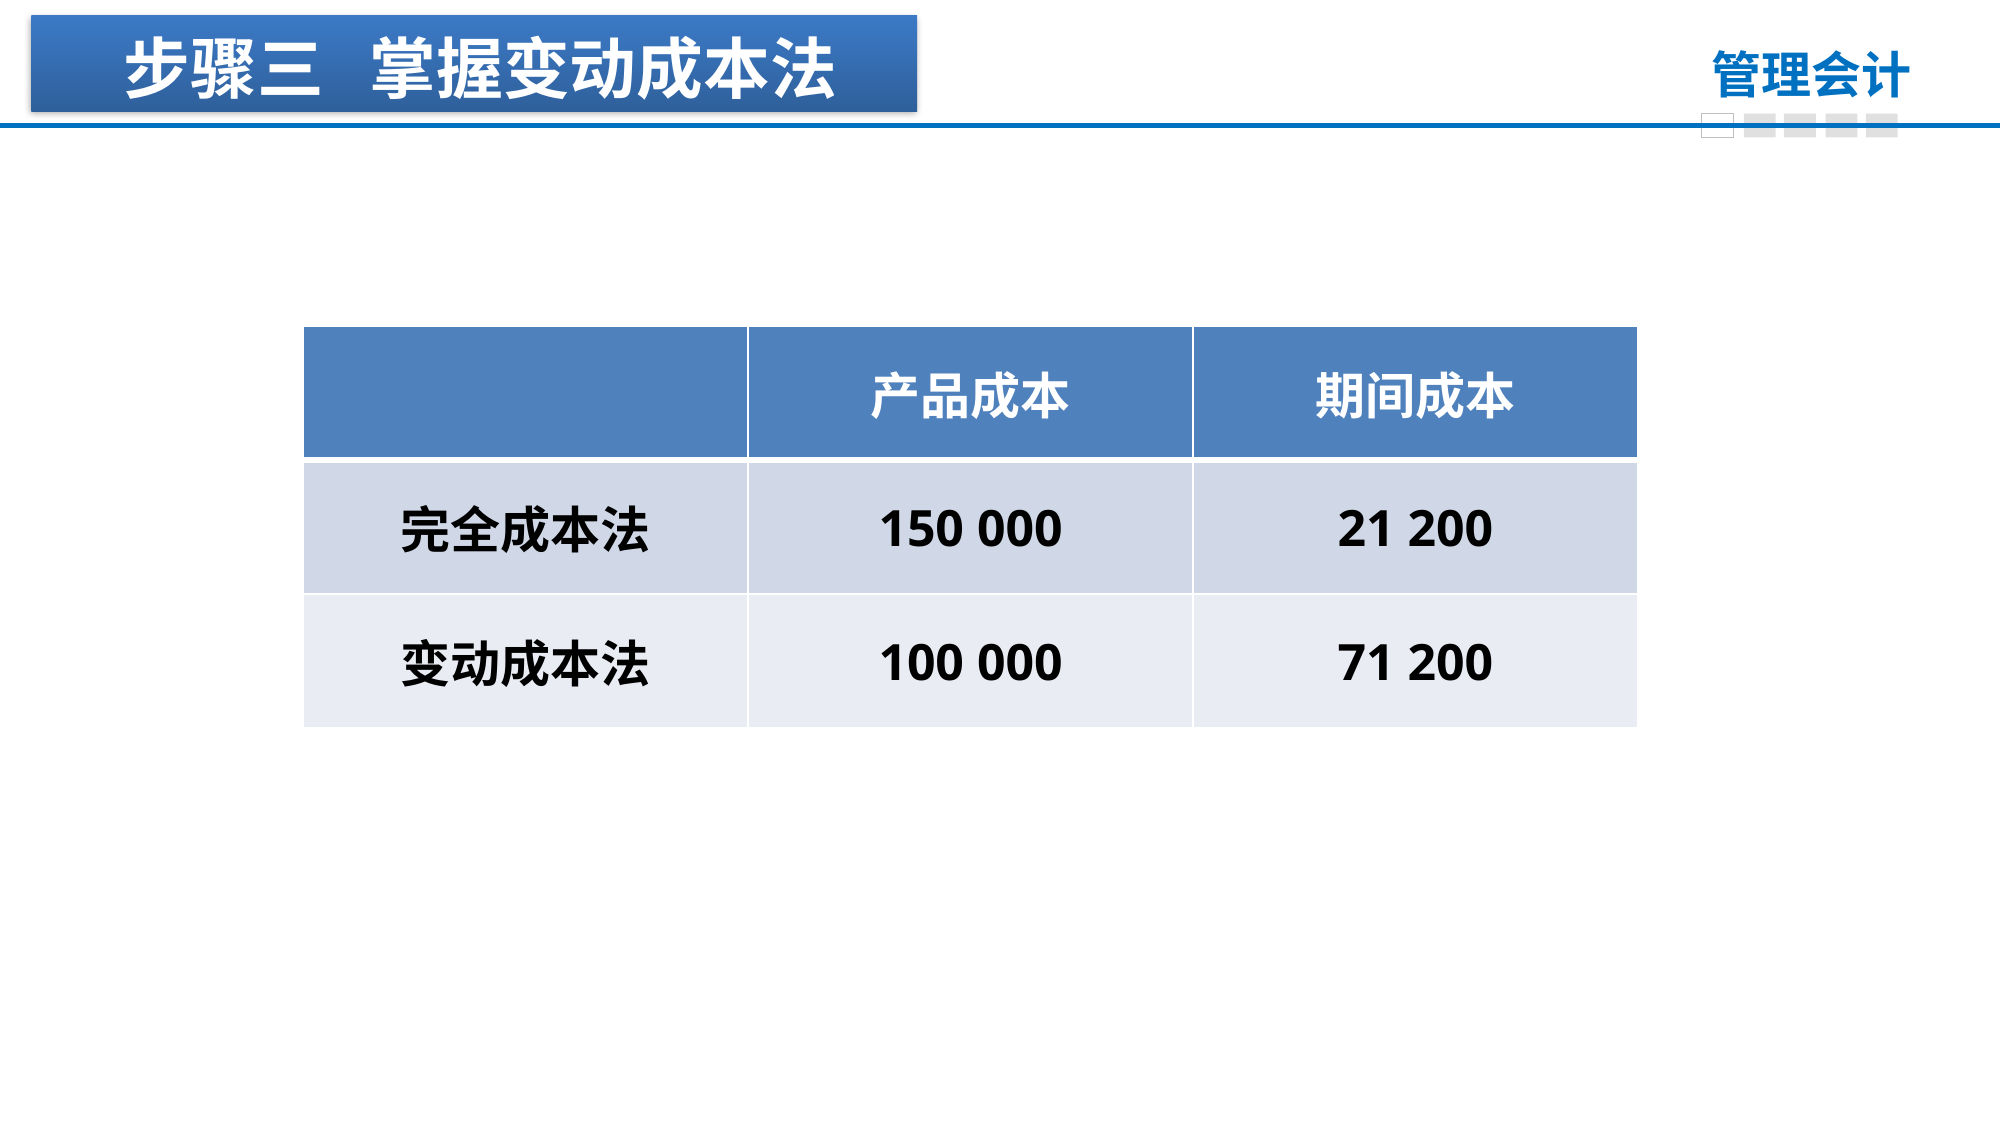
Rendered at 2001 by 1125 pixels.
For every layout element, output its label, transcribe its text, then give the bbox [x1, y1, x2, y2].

table_header 期间成本 [1194, 327, 1637, 457]
table_cell 100 000 [749, 595, 1192, 727]
table_cell 71 200 [1194, 595, 1637, 727]
table_header 产品成本 [749, 327, 1192, 457]
table_cell 21 200 [1194, 463, 1637, 593]
table_header [304, 327, 747, 457]
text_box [31, 14, 918, 197]
table_cell 完全成本法 [304, 463, 747, 593]
table_cell 变动成本法 [304, 595, 747, 727]
table_cell 150 000 [749, 463, 1192, 593]
